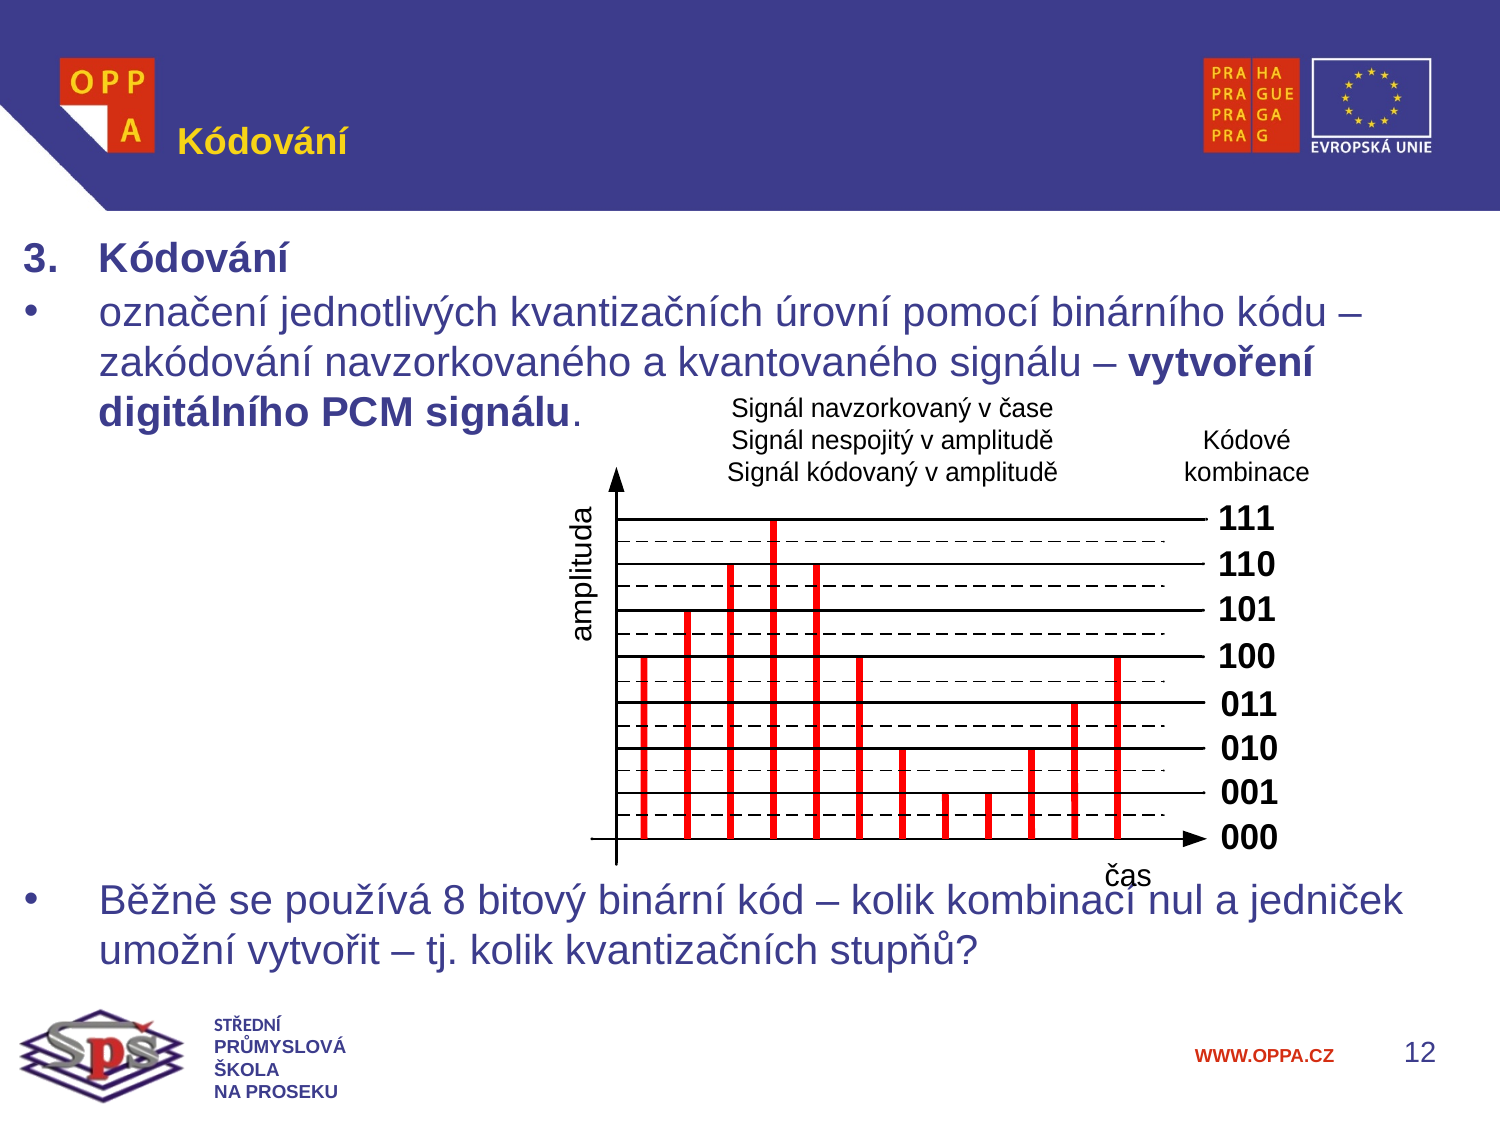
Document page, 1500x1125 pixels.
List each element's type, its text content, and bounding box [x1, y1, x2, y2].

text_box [556, 390, 1341, 904]
text_box Kódování označení jednotlivých kvantizačních úrovní pomocí binárního kódu – zakódování navzorkovaného a kvantovaného signálu – vytvoření digitálního PCM signálu. Běžně se používá 8 bitový binární kód – kolik kombinací nul a jedniček umožní vytvořit – tj. kolik kvantizačních stupňů? [9, 223, 1492, 981]
picture [19, 1001, 186, 1107]
title Kódování [177, 38, 1171, 162]
picture [0, 0, 1500, 211]
slide_number 12 [1339, 1015, 1437, 1069]
text_box STŘEDNÍ PRŮMYSLOVÁ ŠKOLA NA PROSEKU [199, 1004, 509, 1110]
